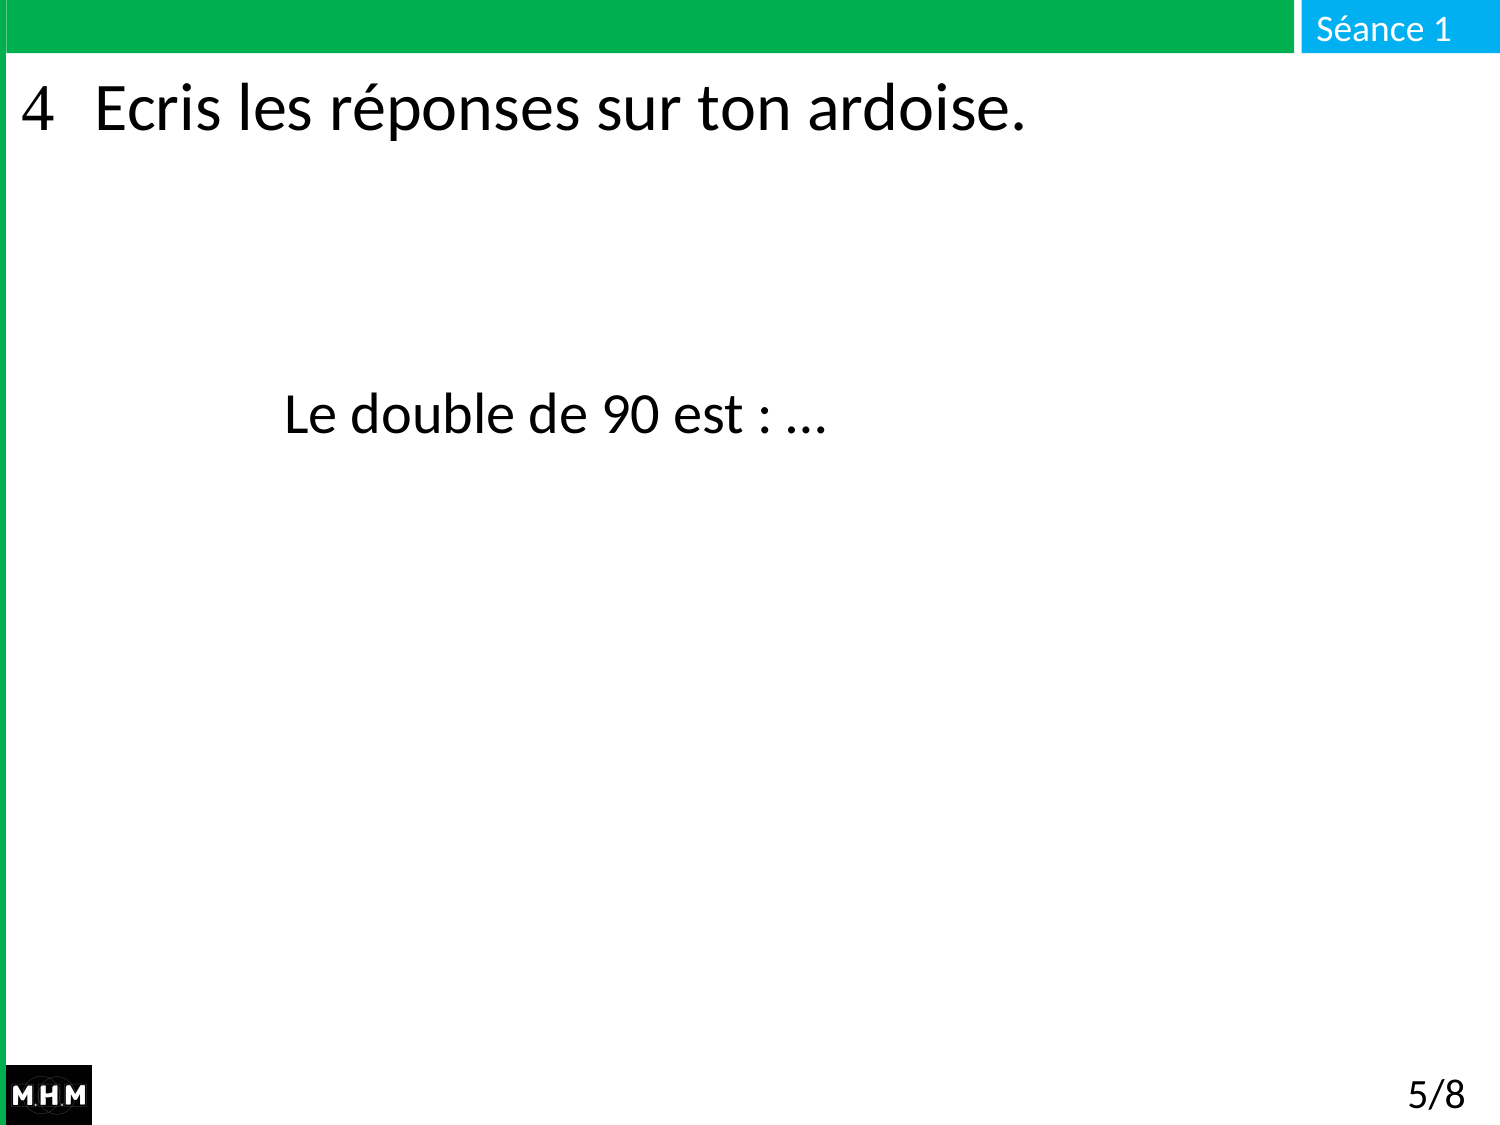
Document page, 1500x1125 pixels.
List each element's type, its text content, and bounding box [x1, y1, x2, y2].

title Ecris les réponses sur ton ardoise. [79, 64, 1374, 153]
picture [6, 1065, 92, 1125]
text_box Le double de 90 est : … [269, 297, 842, 498]
list 5/8 [1373, 1064, 1500, 1125]
